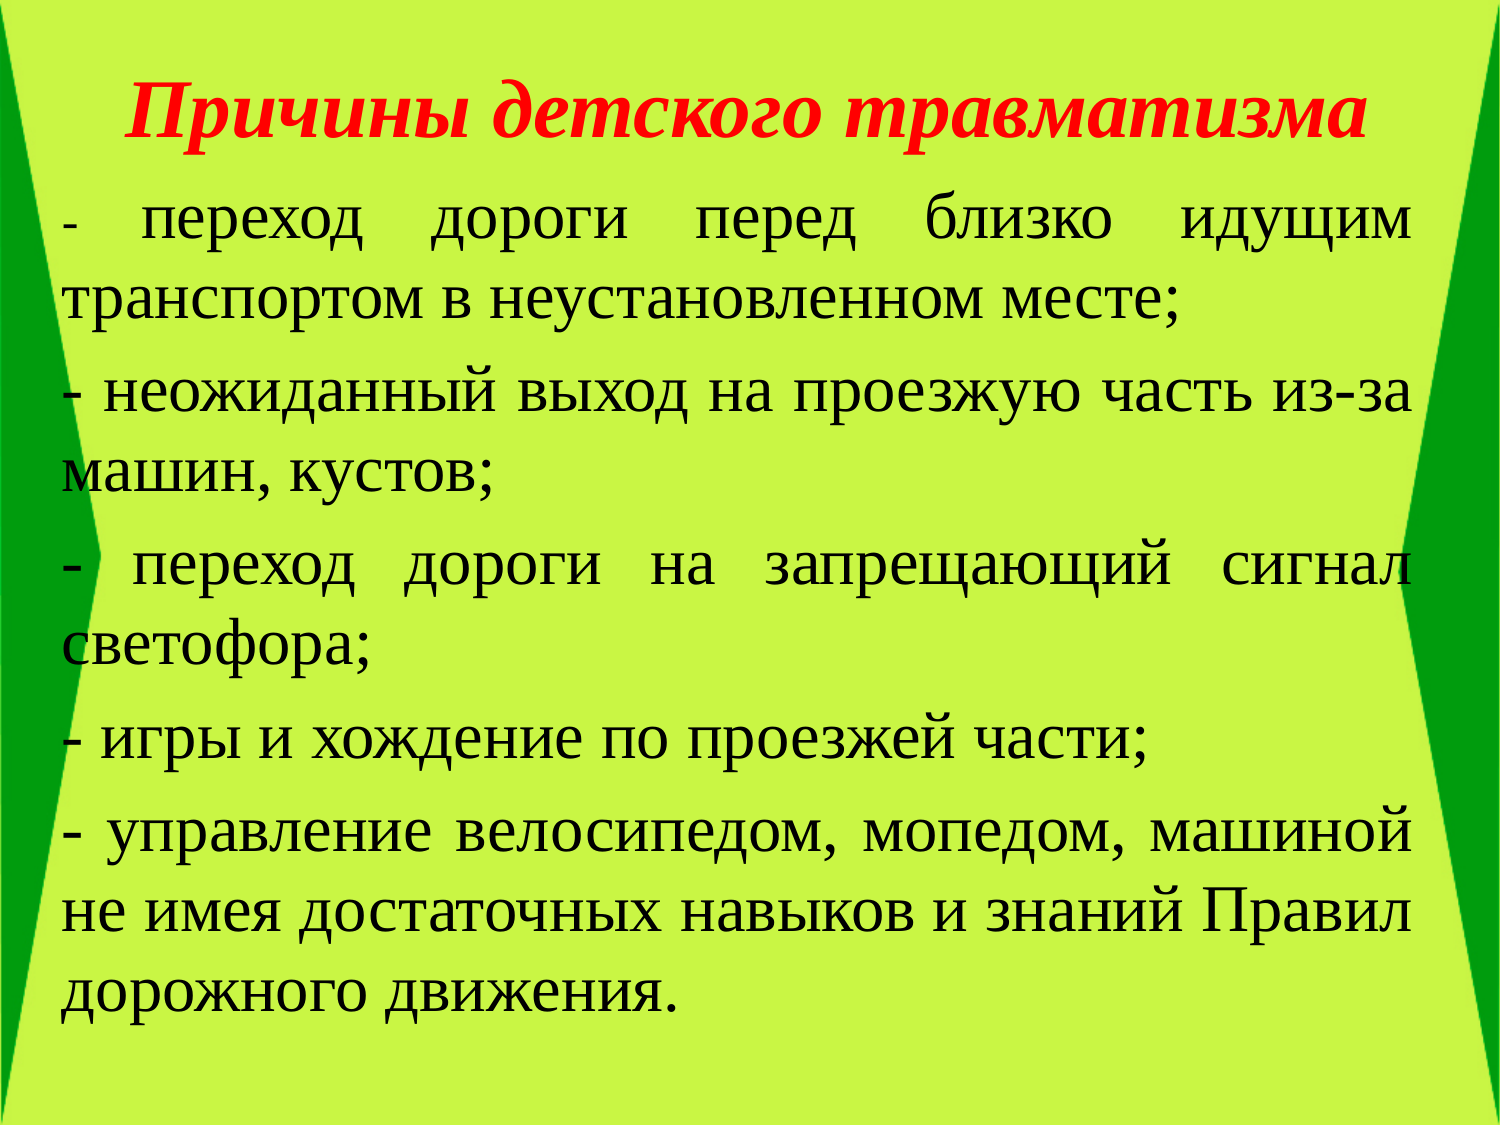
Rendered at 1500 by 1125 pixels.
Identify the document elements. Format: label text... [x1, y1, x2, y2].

picture [0, 0, 1500, 1125]
subtitle - переход дороги перед близко идущим транспортом в неустановленном месте; - неожиданный выход на проезжую часть из-за машин, кустов; - переход дороги на запрещающий сигнал светофора; - игры и хождение по проезжей части; - управление велосипедом, мопедом, машиной не имея достаточных навыков и знаний Правил дорожного движения. [46, 163, 1430, 926]
title Причины детского травматизма [70, 46, 1425, 163]
